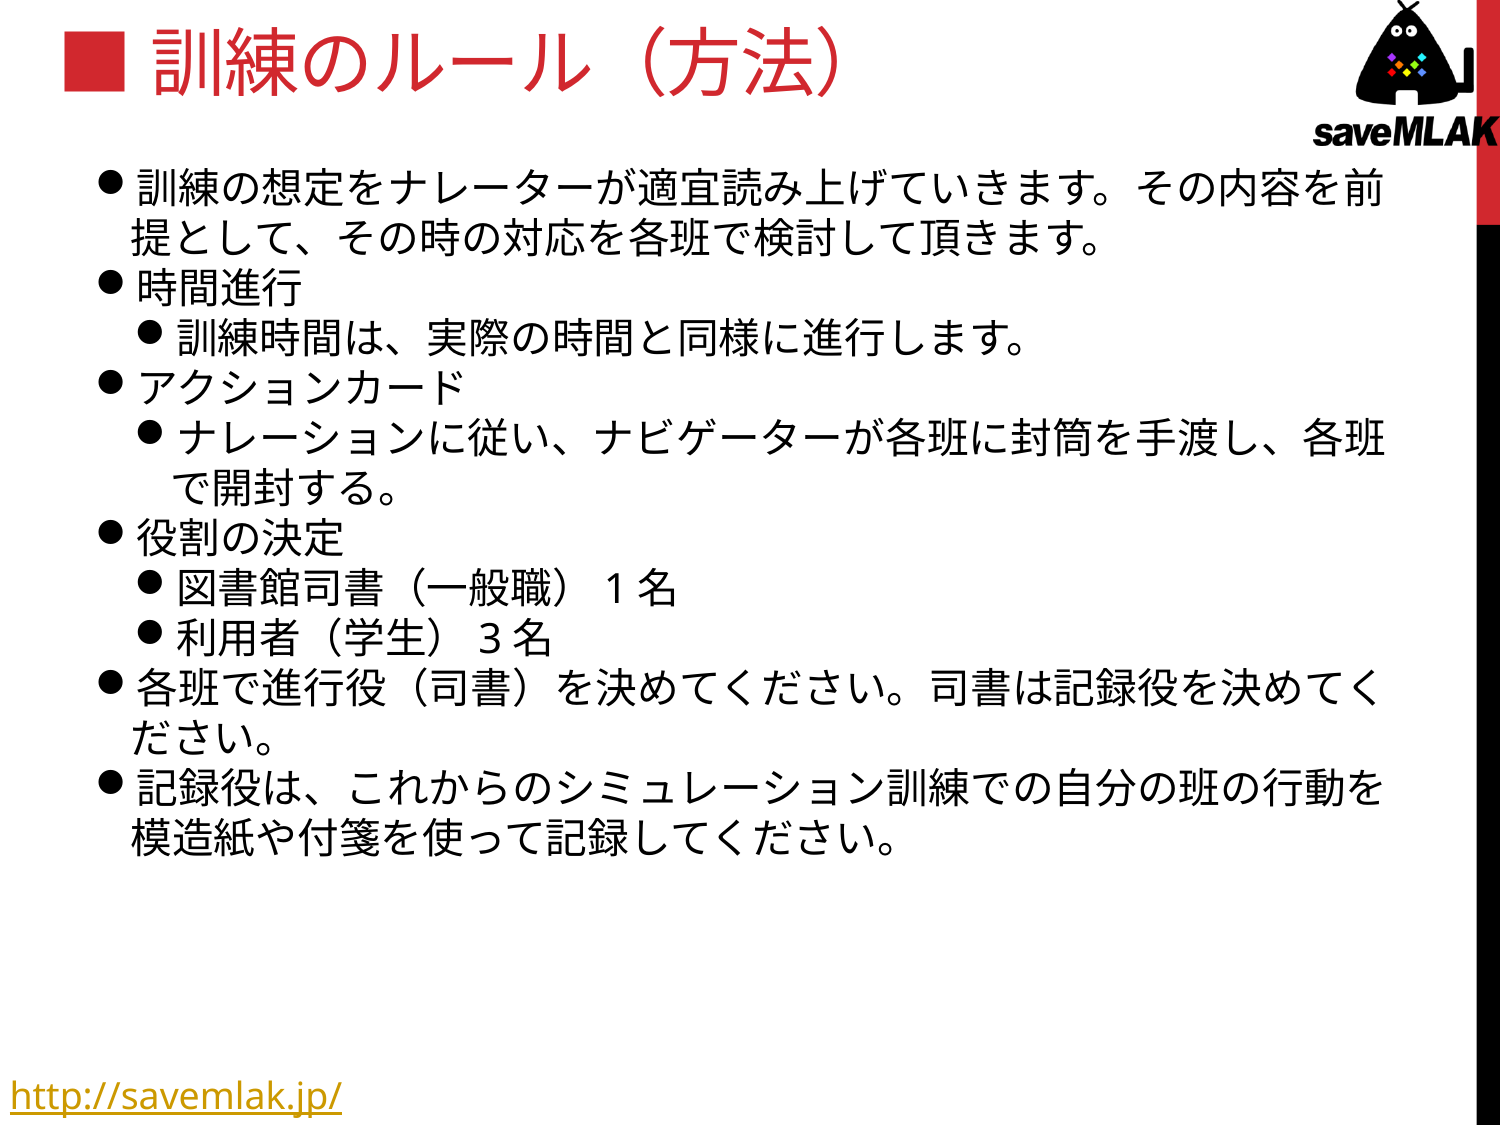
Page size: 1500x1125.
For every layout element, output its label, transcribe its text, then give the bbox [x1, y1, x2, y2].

text_box http://savemlak.jp/ [0, 1064, 358, 1125]
picture [1313, 0, 1500, 146]
text_box 訓練の想定をナレーターが適宜読み上げていきます。その内容を前提として、その時の対応を各班で検討して頂きます。 時間進行 訓練時間は、実際の時間と同様に進行します。 アクションカード ナレーションに従い、ナビゲーターが各班に封筒を手渡し、各班で開封する。 役割の決定 図書館司書（一般職）1名 利用者（学生）3名 各班で進行役（司書）を決めてください。司書は記録役を決めてください。 記録役は、これからのシミュレーション訓練での自分の班の行動を模造紙や付箋を使って記録してください。 [80, 154, 1416, 870]
title ■訓練のルール（方法） [42, 40, 1281, 114]
